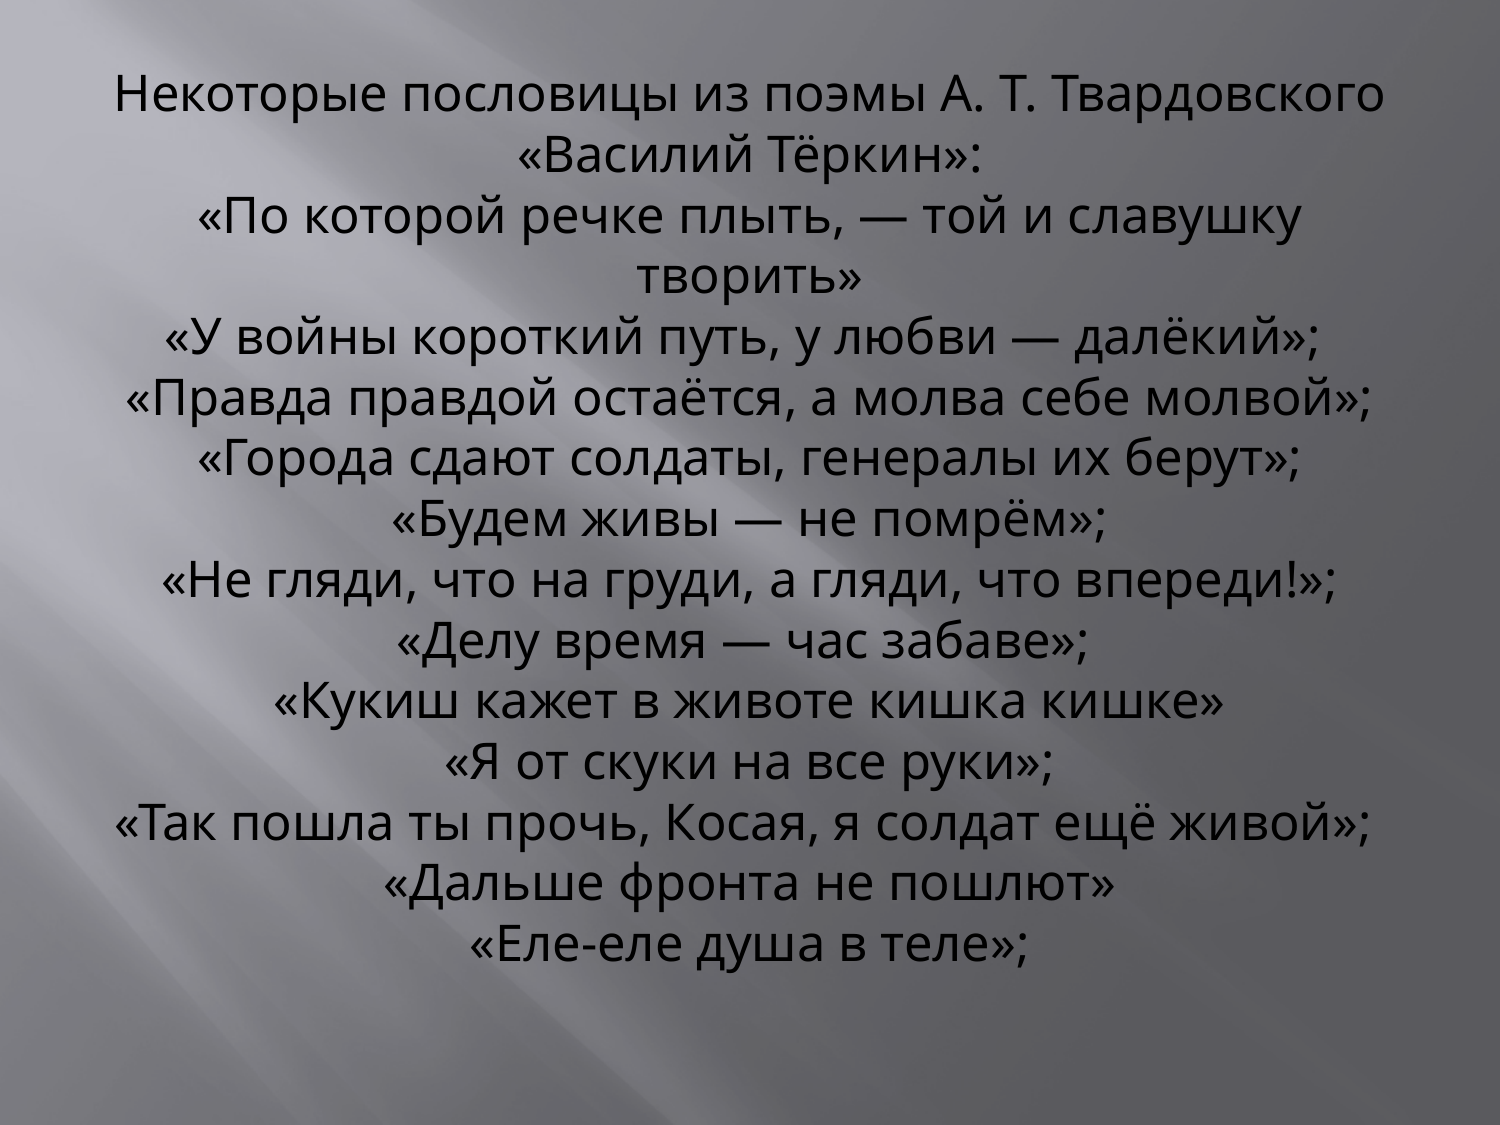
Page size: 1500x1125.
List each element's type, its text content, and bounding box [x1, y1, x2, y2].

title Некоторые пословицы из поэмы А. Т. Твардовского «Василий Тёркин»: «По которой речке плыть, — той и славушку творить» «У войны короткий путь, у любви — далёкий»; «Правда правдой остаётся, а молва себе молвой»; «Города сдают солдаты, генералы их берут»; «Будем живы — не помрём»; «Не гляди, что на груди, а гляди, что впереди!»; «Делу время — час забаве»; «Кукиш кажет в животе кишка кишке» «Я от скуки на все руки»; «Так пошла ты прочь, Косая, я солдат ещё живой»; «Дальше фронта не пошлют» «Еле-еле душа в теле»; [75, 45, 1425, 988]
